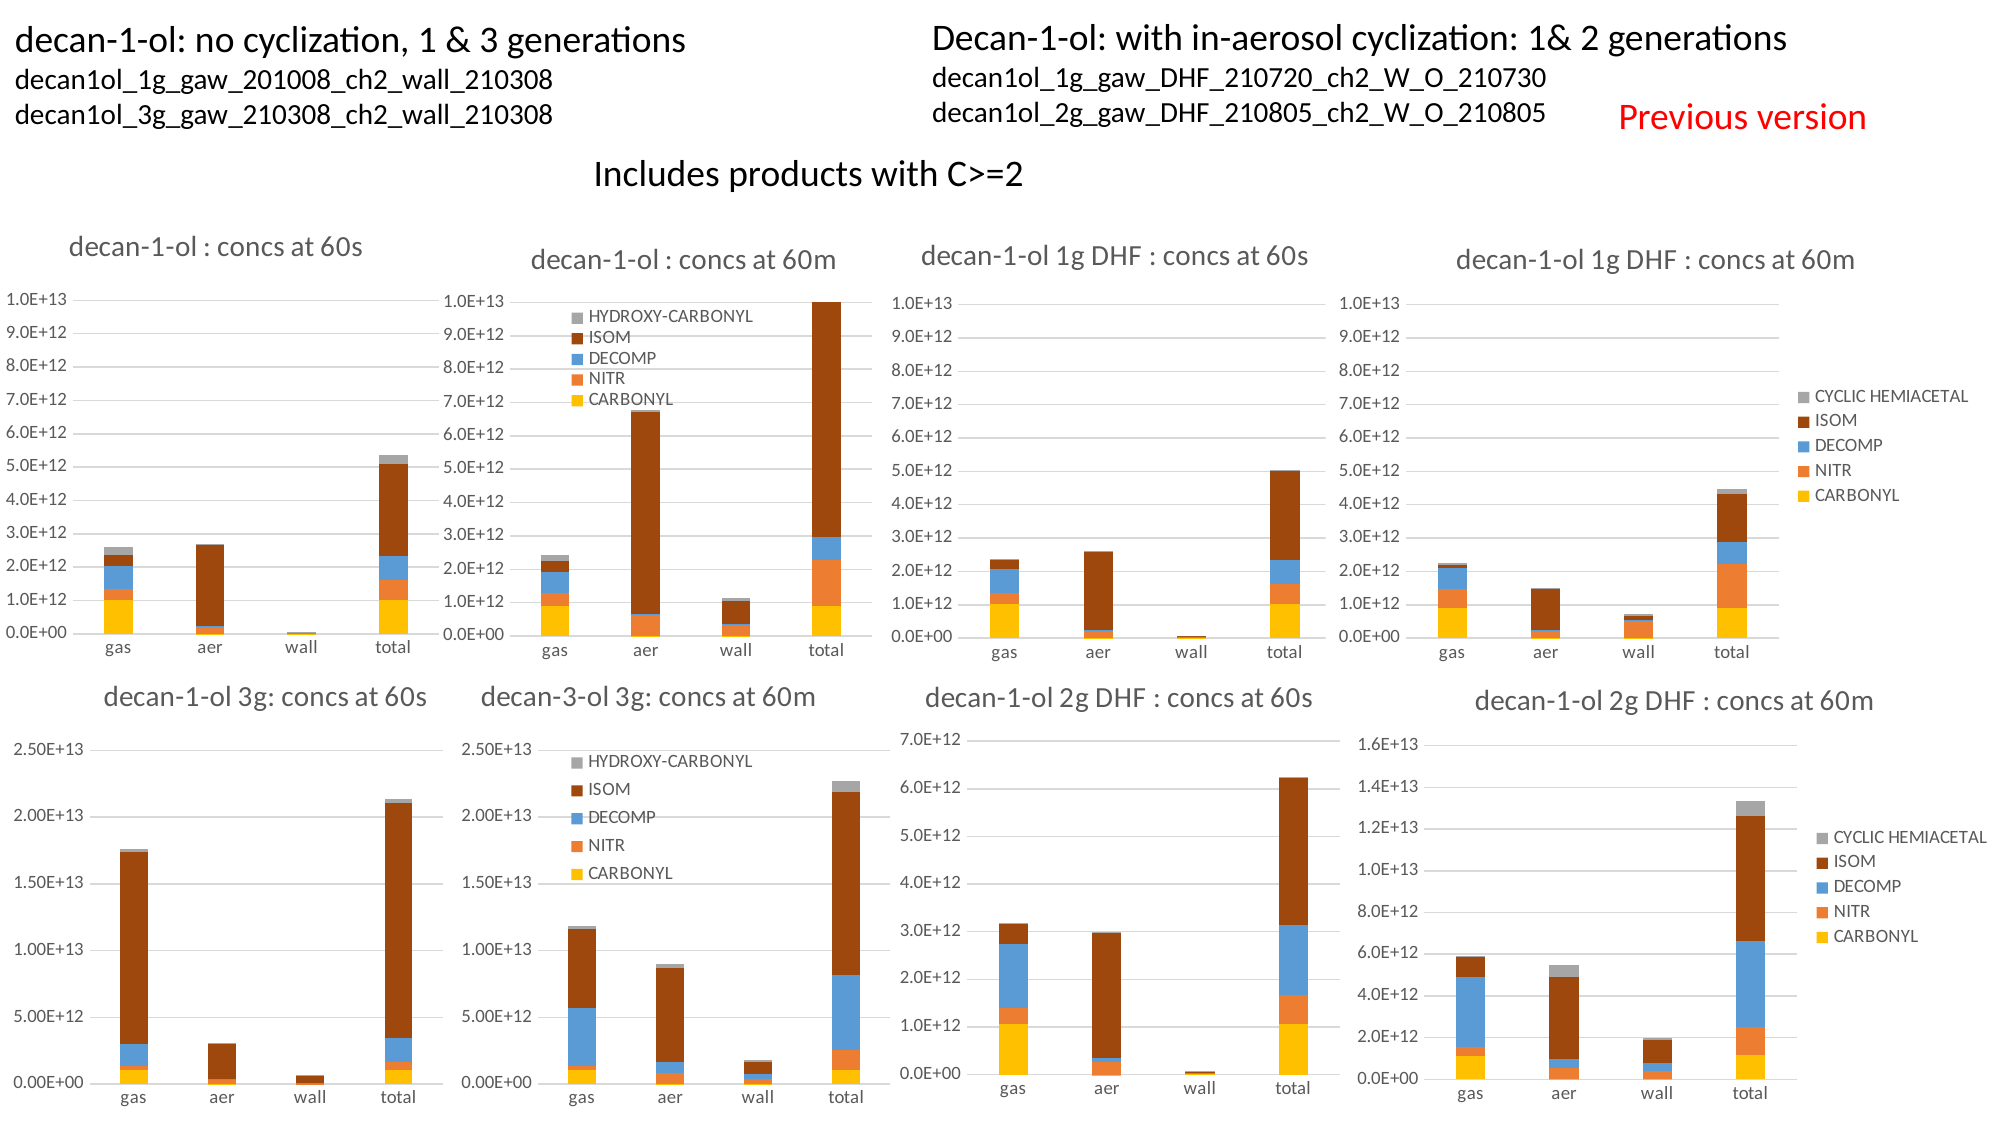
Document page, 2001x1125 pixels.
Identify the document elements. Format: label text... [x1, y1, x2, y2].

text_box decan-1-ol: no cyclization, 1 & 3 generations decan1ol_1g_gaw_201008_ch2_wall_210308 decan1ol_3g_gaw_210308_ch2_wall_210308 [0, 7, 918, 138]
chart [0, 217, 2000, 1118]
text_box Decan-1-ol: with in-aerosol cyclization: 1& 2 generations decan1ol_1g_gaw_DHF_210720_ch2_W_O_210730 decan1ol_2g_gaw_DHF_210805_ch2_W_O_210805 [917, 5, 2000, 136]
text_box Previous version [1603, 84, 1929, 145]
text_box Includes products with C>=2 [578, 141, 1039, 202]
